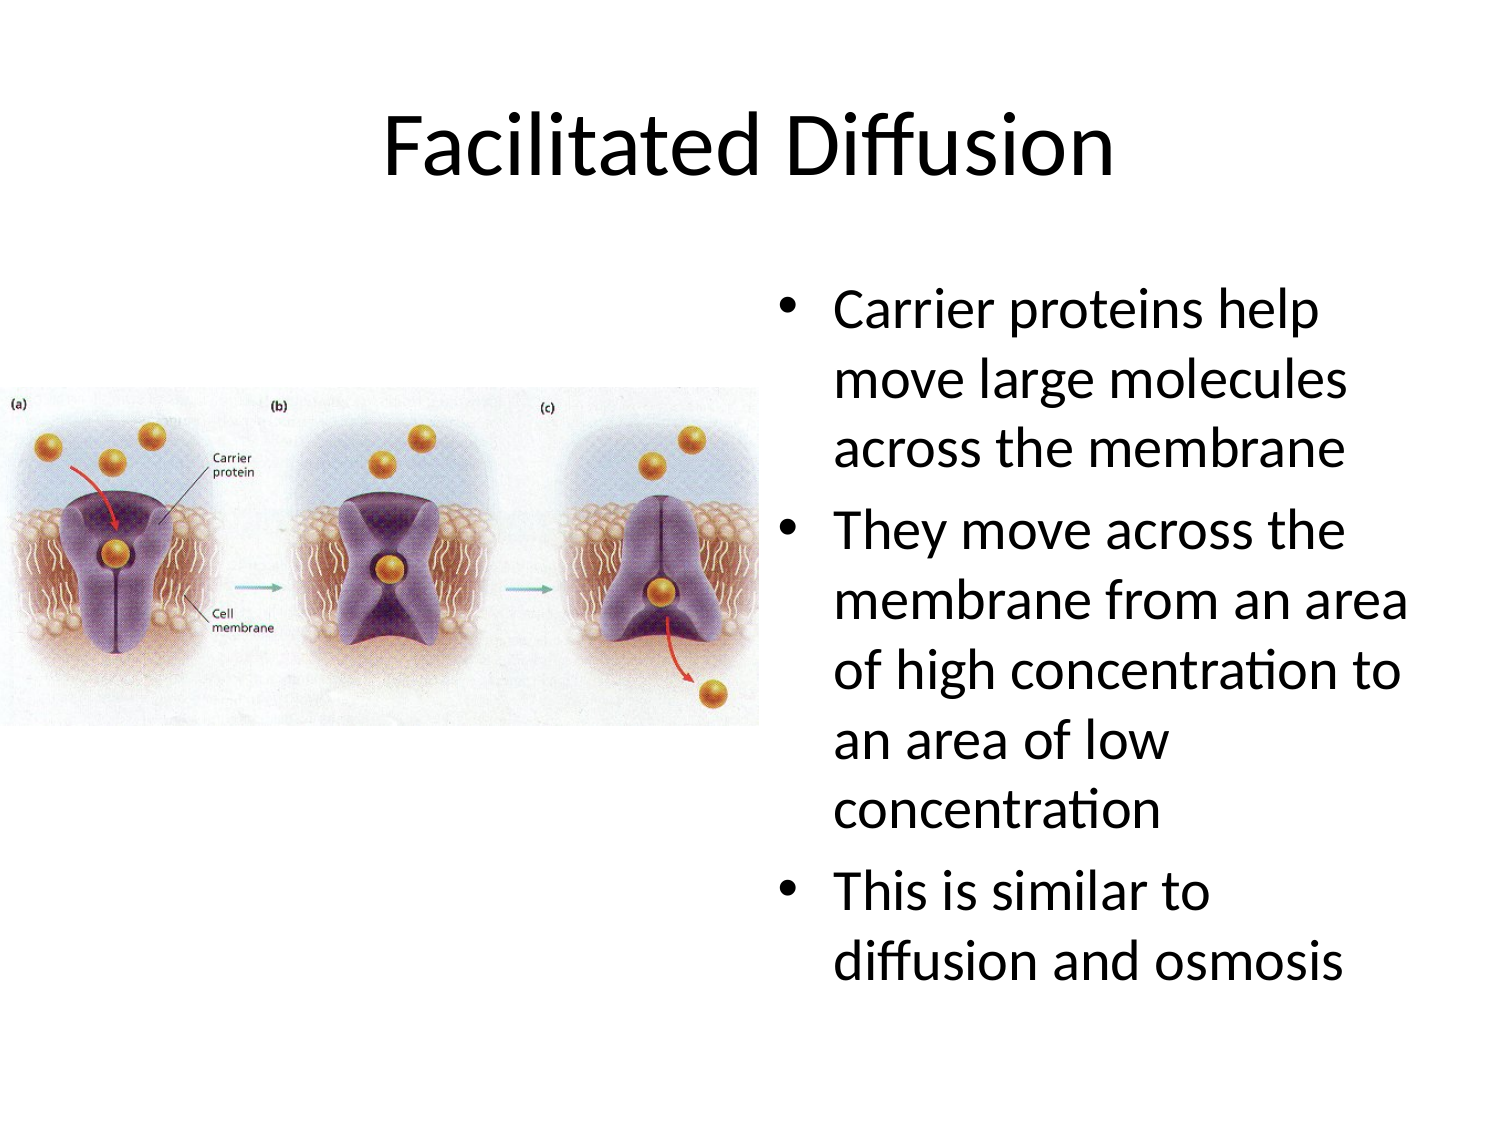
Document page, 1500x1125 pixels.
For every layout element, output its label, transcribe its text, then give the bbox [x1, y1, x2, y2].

picture [0, 387, 759, 726]
list Carrier proteins help move large molecules across the membrane They move across the membrane from an area of high concentration to an area of low concentration This is similar to diffusion and osmosis [762, 262, 1425, 1005]
title Facilitated Diffusion [75, 45, 1425, 233]
